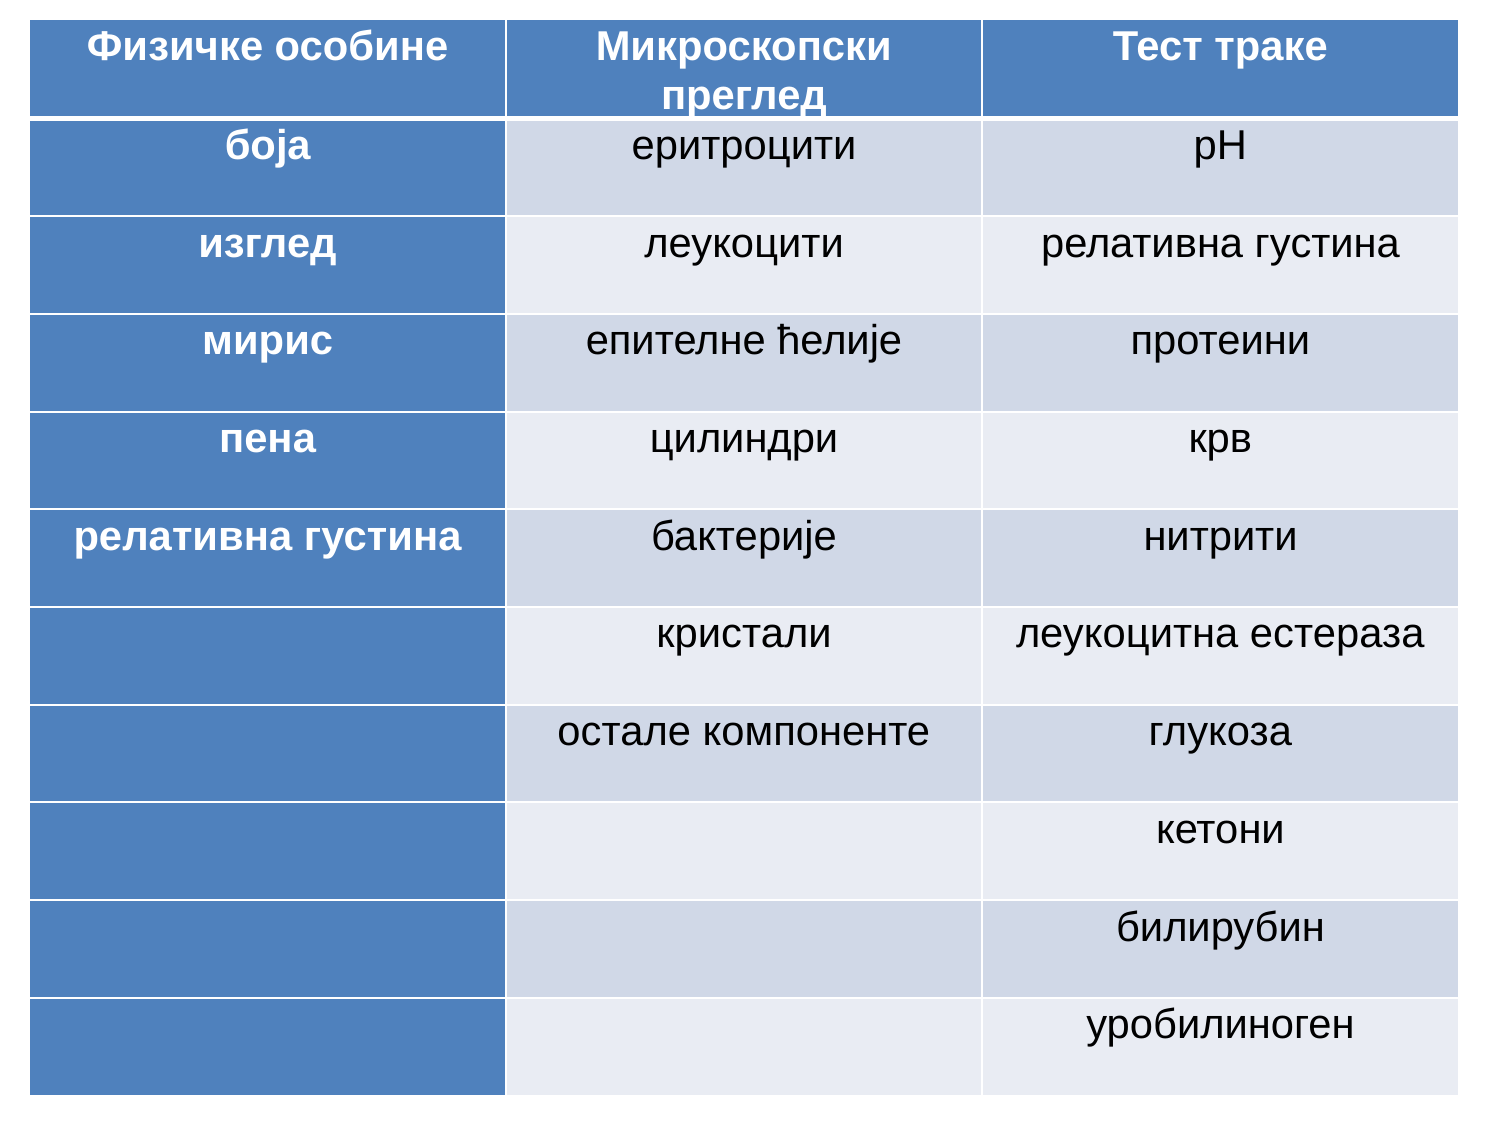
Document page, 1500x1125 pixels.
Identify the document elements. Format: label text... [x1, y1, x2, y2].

table_cell глукоза [983, 706, 1458, 801]
table_cell [507, 901, 981, 997]
table_cell протеини [983, 315, 1458, 411]
table_header Микроскопски преглед [507, 20, 981, 116]
table_cell пена [30, 413, 505, 508]
table_cell билирубин [983, 901, 1458, 997]
table_cell леукоцитна естераза [983, 608, 1458, 704]
table_cell уробилиноген [983, 999, 1458, 1095]
table_cell релативна густина [30, 510, 505, 606]
table_cell цилиндри [507, 413, 981, 508]
table_cell боја [30, 121, 505, 215]
table_cell релативна густина [983, 217, 1458, 313]
table_cell [30, 901, 505, 997]
table_cell крв [983, 413, 1458, 508]
table_cell [30, 803, 505, 899]
table_cell бактерије [507, 510, 981, 606]
table_cell кристали [507, 608, 981, 704]
table_cell кетони [983, 803, 1458, 899]
table_cell мирис [30, 315, 505, 411]
table_cell изглед [30, 217, 505, 313]
table_cell [507, 803, 981, 899]
table_header Тест траке [983, 20, 1458, 116]
table_cell [30, 999, 505, 1095]
table_cell [30, 608, 505, 704]
table_cell остале компоненте [507, 706, 981, 801]
table_cell епителне ћелије [507, 315, 981, 411]
table_cell еритроцити [507, 121, 981, 215]
table_cell нитрити [983, 510, 1458, 606]
table_header Физичке особине [30, 20, 505, 116]
table_cell леукоцити [507, 217, 981, 313]
table_cell [30, 706, 505, 801]
table_cell [507, 999, 981, 1095]
table_cell рН [983, 121, 1458, 215]
